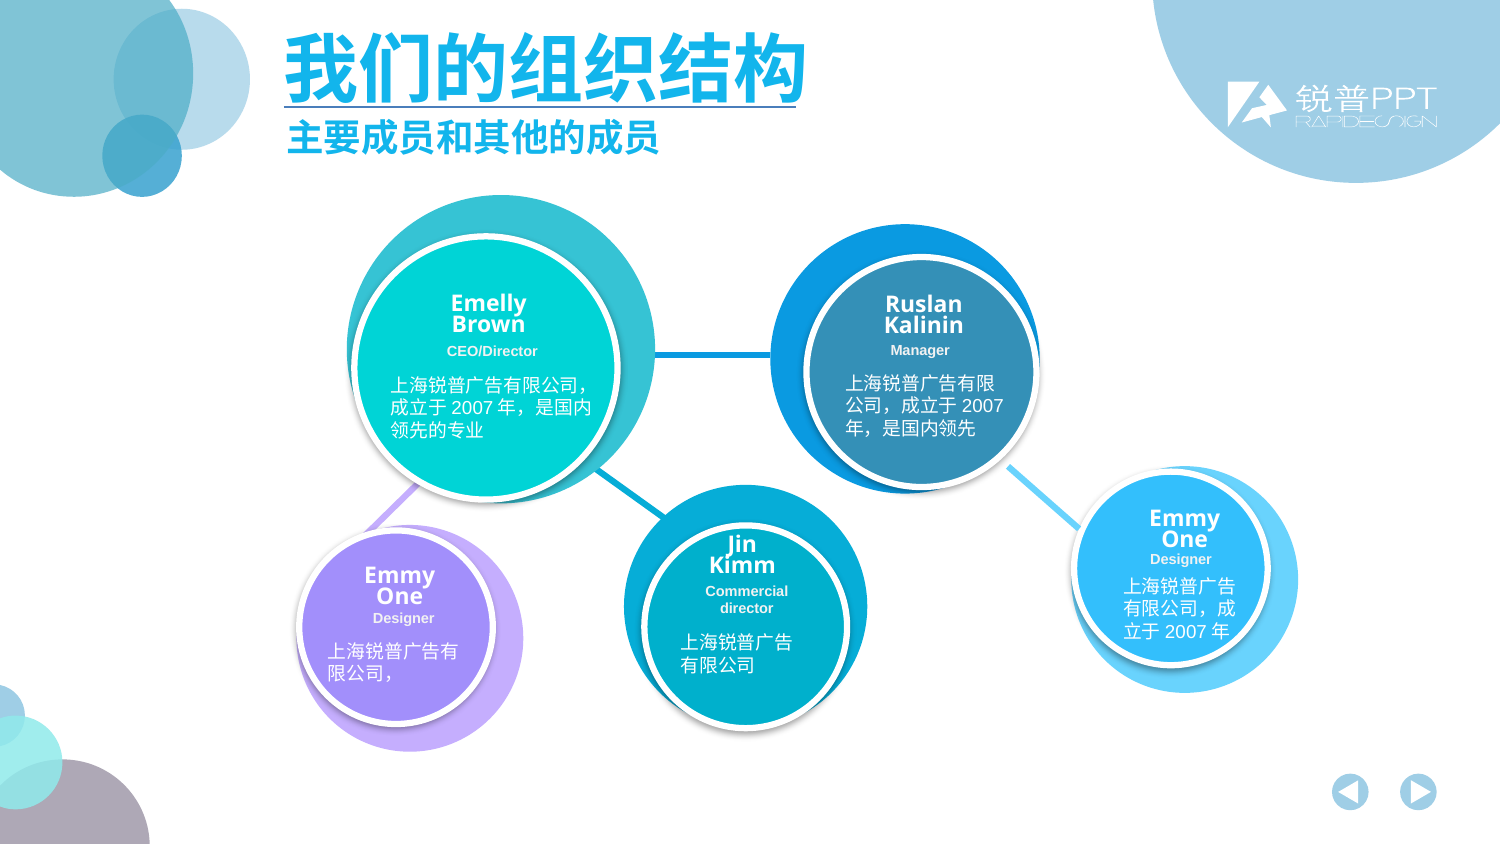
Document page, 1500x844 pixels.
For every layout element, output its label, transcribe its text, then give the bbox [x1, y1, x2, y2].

text_box 我们的组织结构 [269, 14, 995, 119]
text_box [346, 194, 656, 504]
text_box [660, 353, 764, 357]
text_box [623, 484, 868, 729]
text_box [296, 466, 524, 752]
text_box [1041, 495, 1065, 520]
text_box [1071, 465, 1299, 694]
text_box 主要成员和其他的成员 [271, 106, 809, 167]
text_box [770, 223, 1040, 494]
